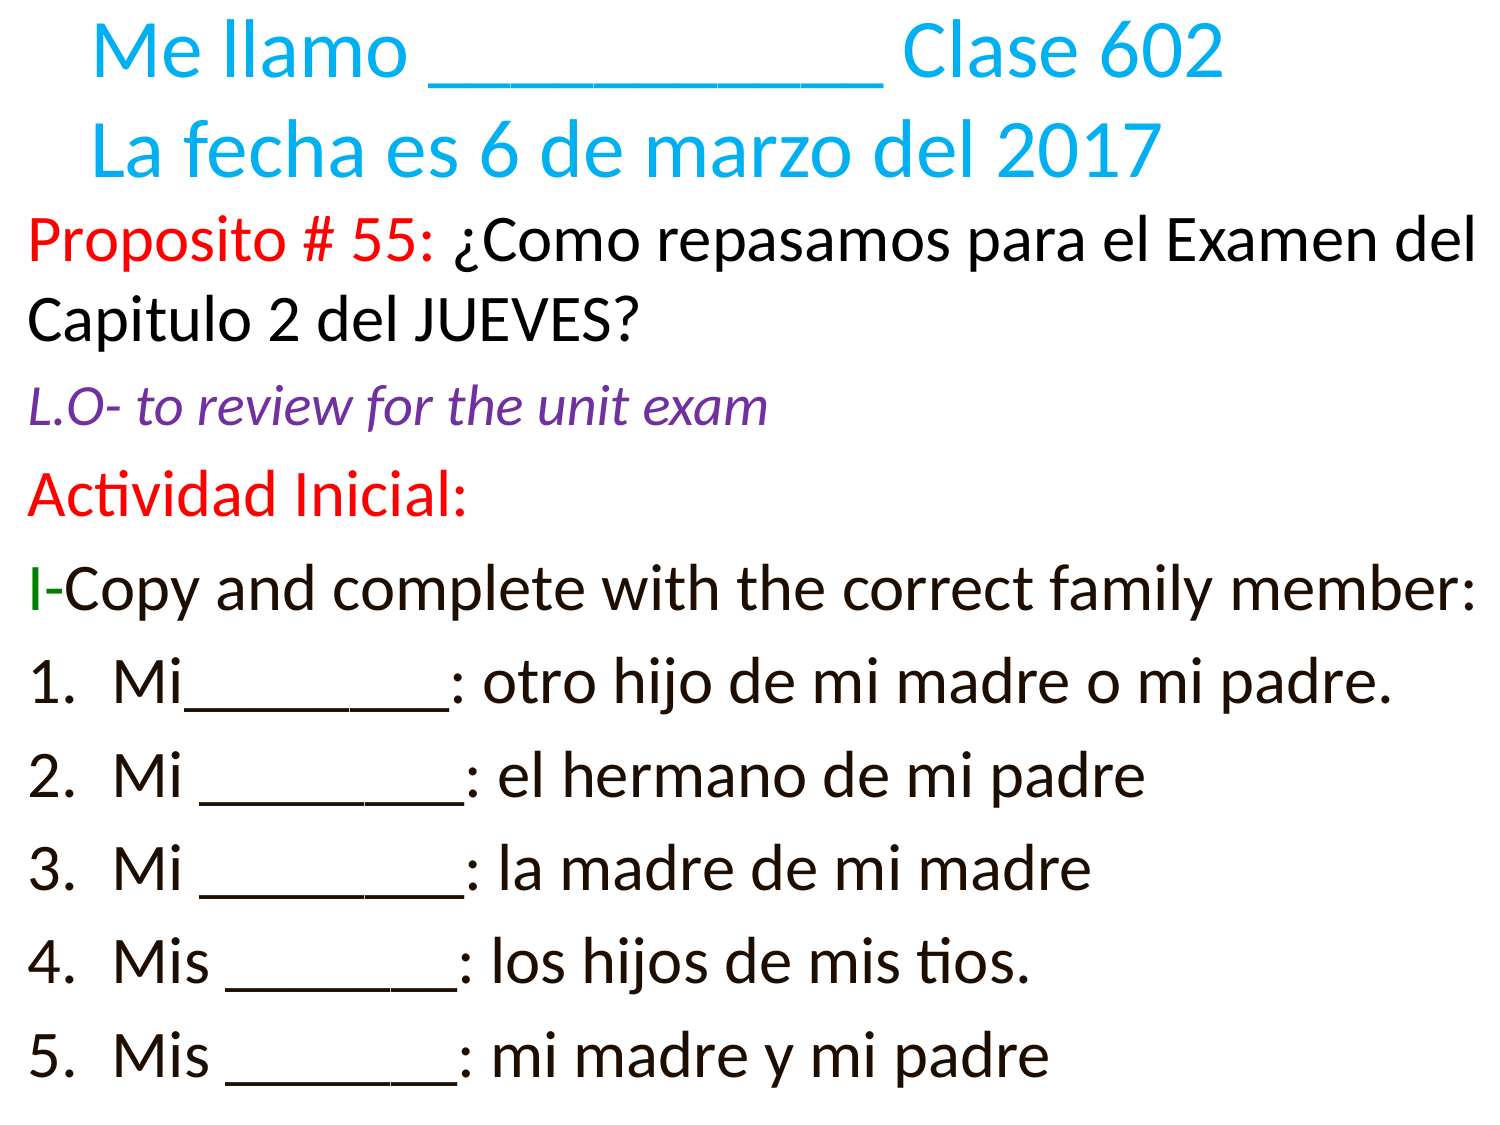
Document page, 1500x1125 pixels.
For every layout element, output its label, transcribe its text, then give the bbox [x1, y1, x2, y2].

list Proposito # 55: ¿Como repasamos para el Examen del Capitulo 2 del JUEVES? L.O- to review for the unit exam Actividad Inicial: I-Copy and complete with the correct family member: Mi________: otro hijo de mi madre o mi padre. Mi ________: el hermano de mi padre Mi ________: la madre de mi madre Mis _______: los hijos de mis tios. Mis _______: mi madre y mi padre [12, 187, 1500, 1125]
title Me llamo ___________ Clase 602 La fecha es 6 de marzo del 2017 [75, 0, 1425, 187]
